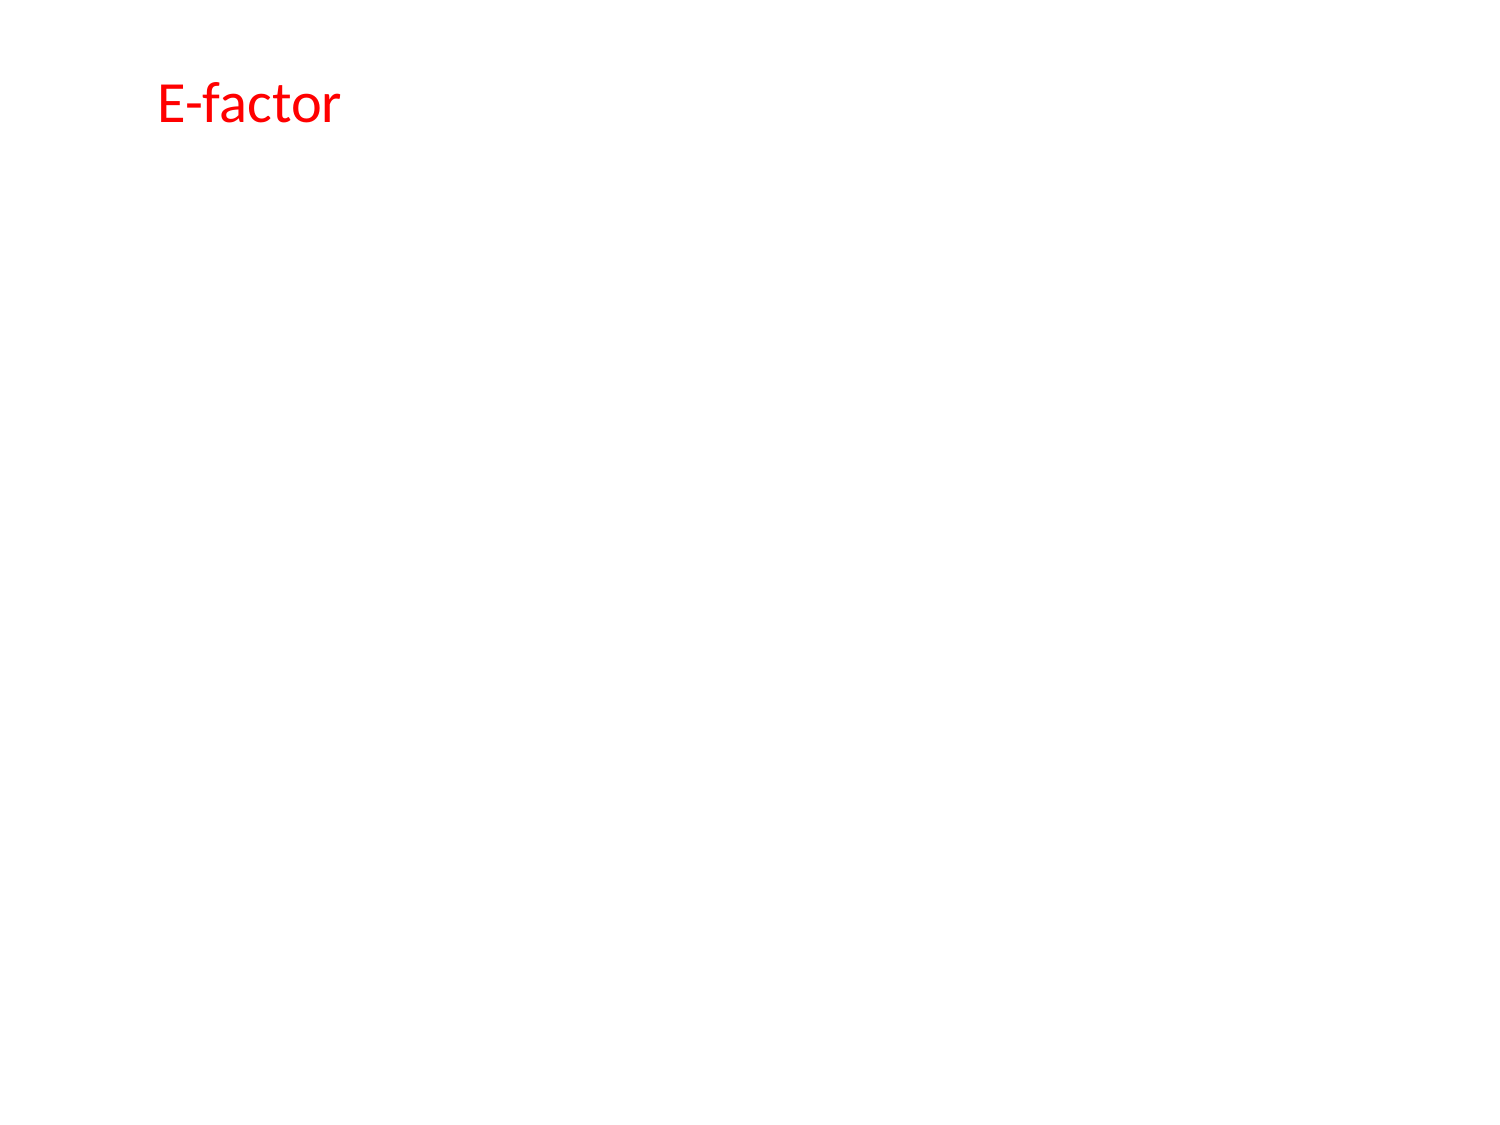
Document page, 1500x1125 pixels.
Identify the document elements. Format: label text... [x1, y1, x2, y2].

text_box E-factor [142, 57, 1463, 167]
